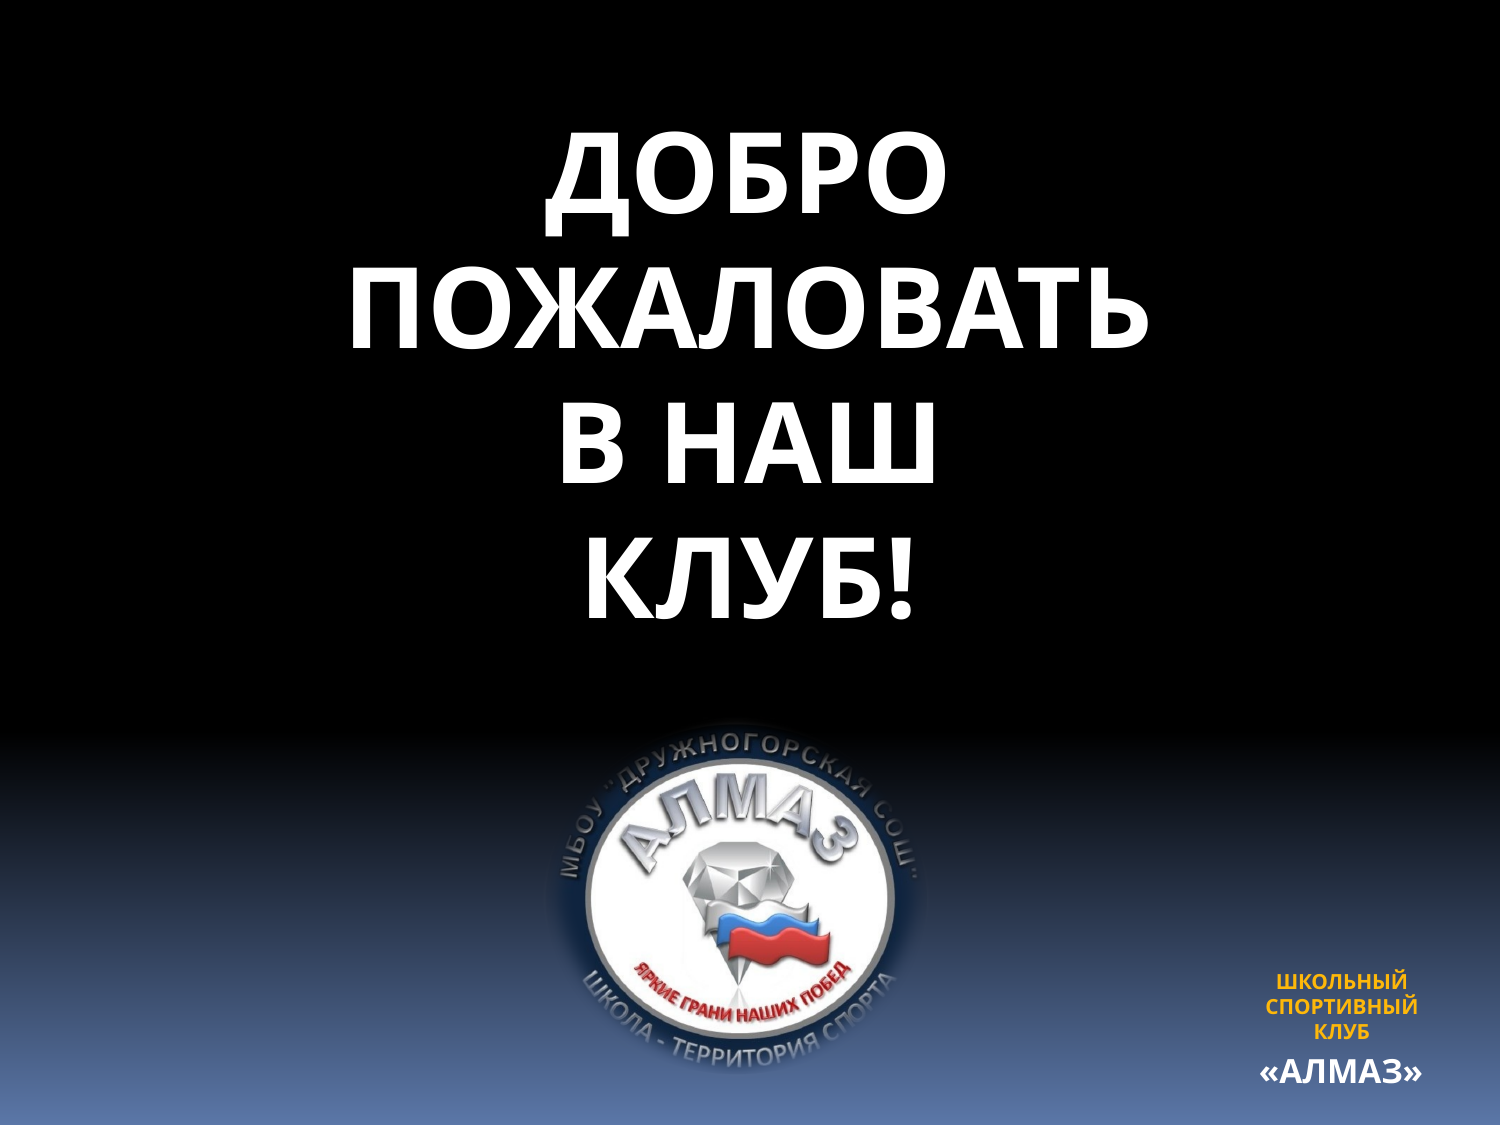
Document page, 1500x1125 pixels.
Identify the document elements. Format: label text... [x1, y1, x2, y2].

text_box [1218, 960, 1466, 1099]
text_box ДОБРО ПОЖАЛОВАТЬ В НАШ КЛУБ! [328, 93, 1169, 649]
picture [538, 714, 934, 1082]
